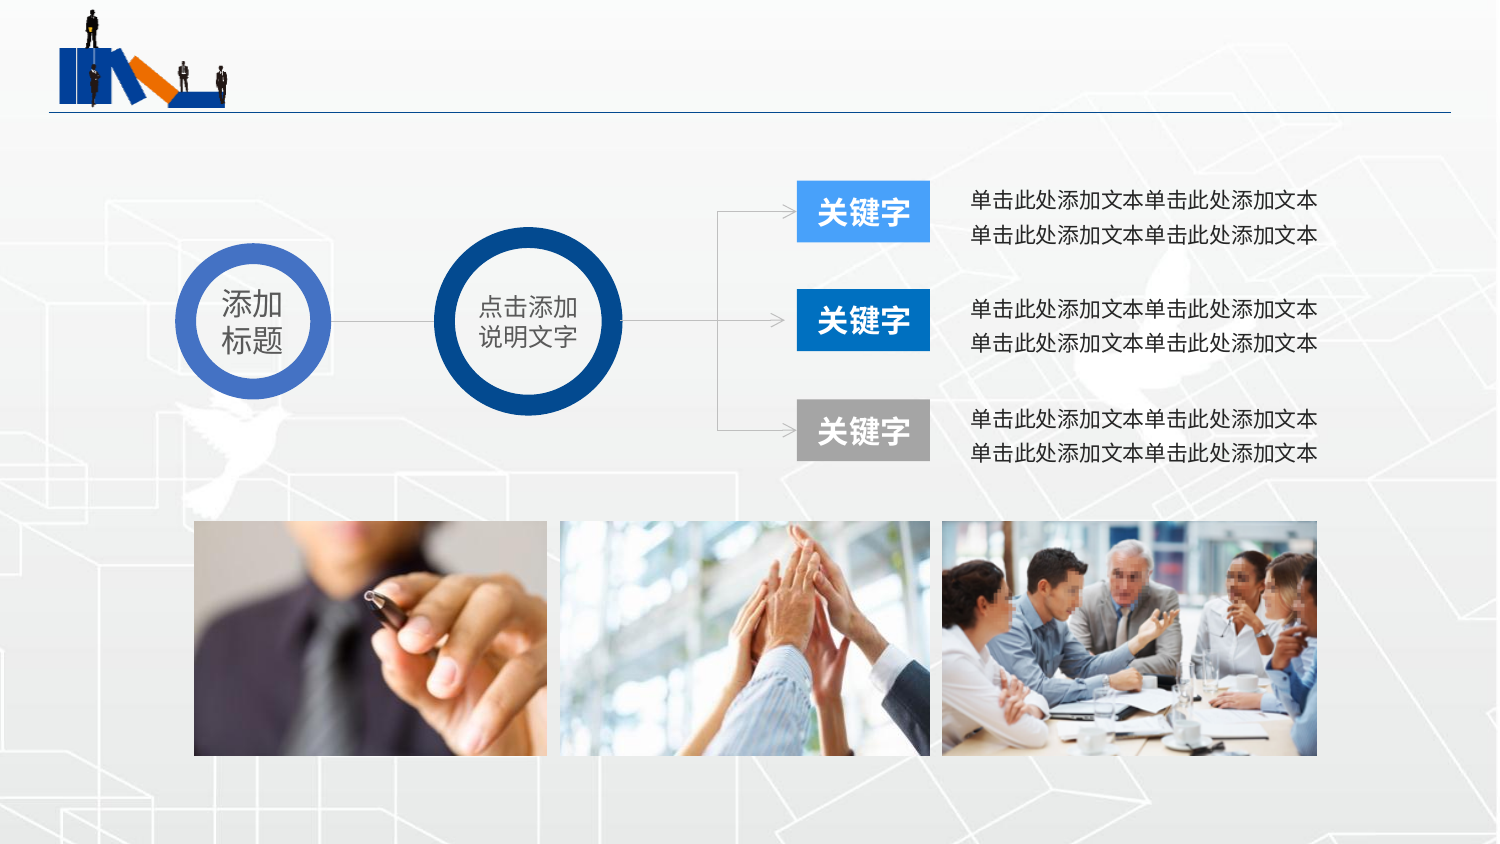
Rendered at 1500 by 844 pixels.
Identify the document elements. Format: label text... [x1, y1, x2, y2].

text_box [796, 289, 937, 352]
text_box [796, 399, 937, 462]
text_box 点击添加说明文字 [444, 237, 613, 406]
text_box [619, 212, 785, 431]
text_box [796, 180, 937, 243]
picture [0, 0, 1500, 844]
text_box 单击此处添加文本单击此处添加文本 单击此处添加文本单击此处添加文本 [959, 392, 1370, 472]
text_box 单击此处添加文本单击此处添加文本 单击此处添加文本单击此处添加文本 [959, 173, 1370, 254]
text_box 单击此处添加文本单击此处添加文本 单击此处添加文本单击此处添加文本 [959, 282, 1370, 362]
text_box 添加标题 [185, 253, 321, 390]
